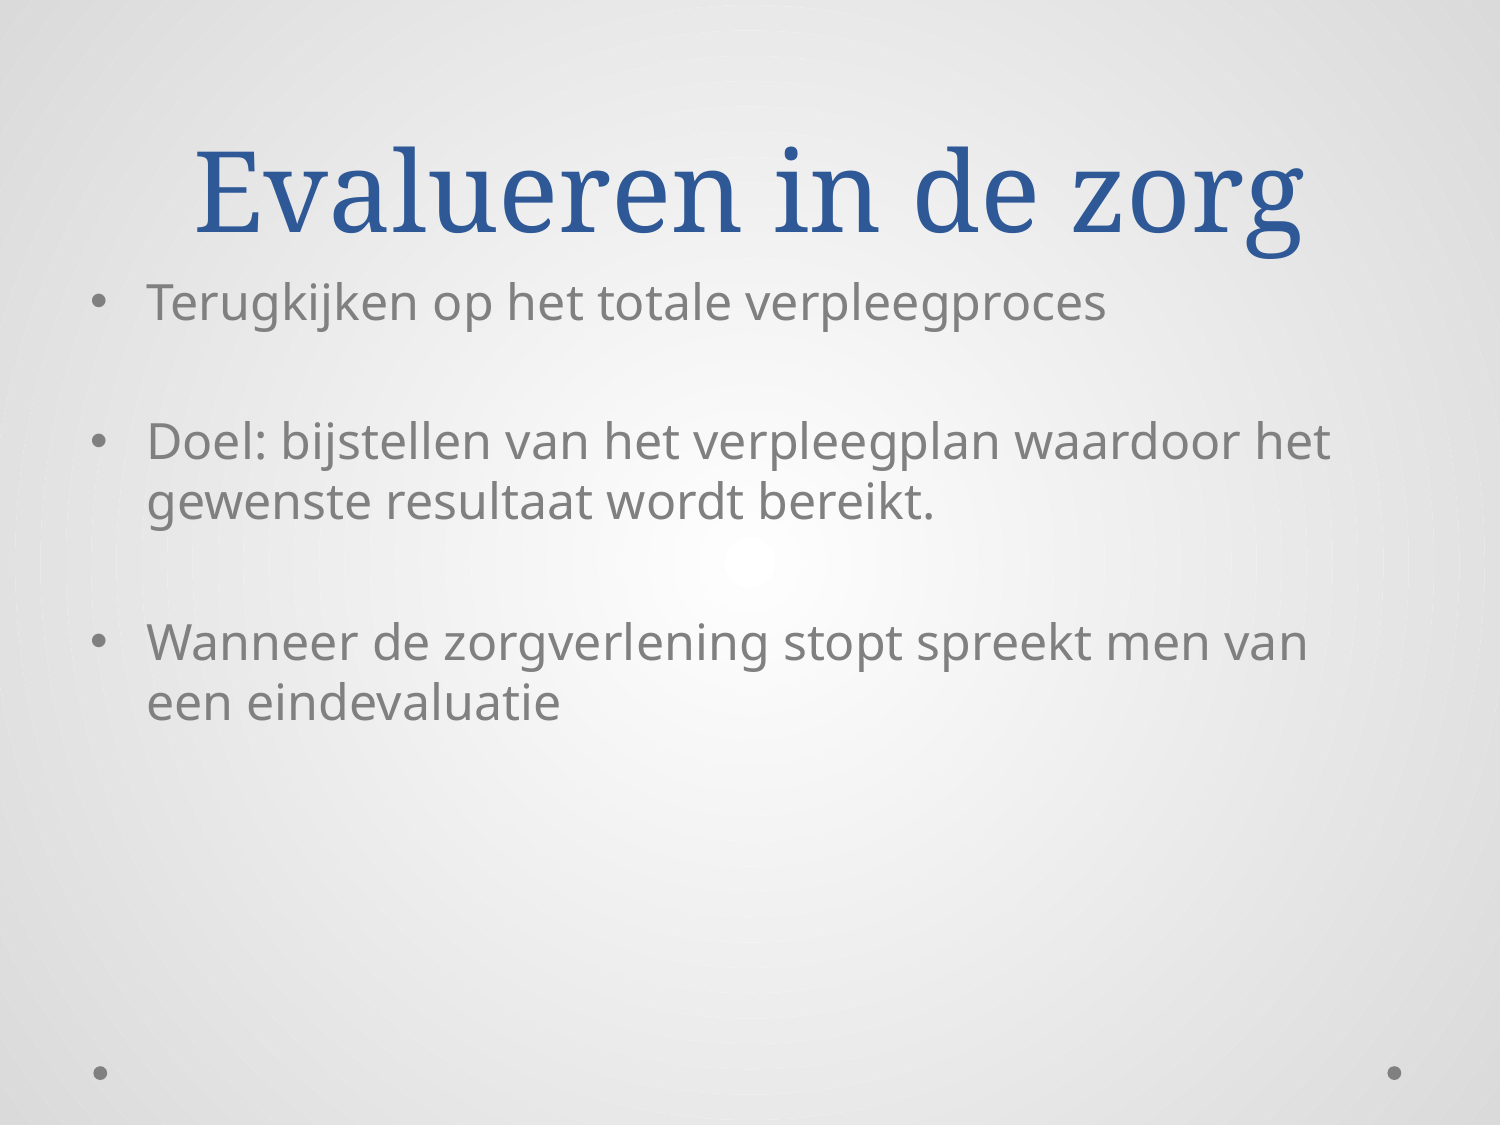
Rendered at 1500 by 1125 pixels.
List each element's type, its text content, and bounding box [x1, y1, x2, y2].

list Terugkijken op het totale verpleegproces Doel: bijstellen van het verpleegplan waardoor het gewenste resultaat wordt bereikt. Wanneer de zorgverlening stopt spreekt men van een eindevaluatie [75, 262, 1425, 1005]
title Evalueren in de zorg [75, 0, 1425, 262]
